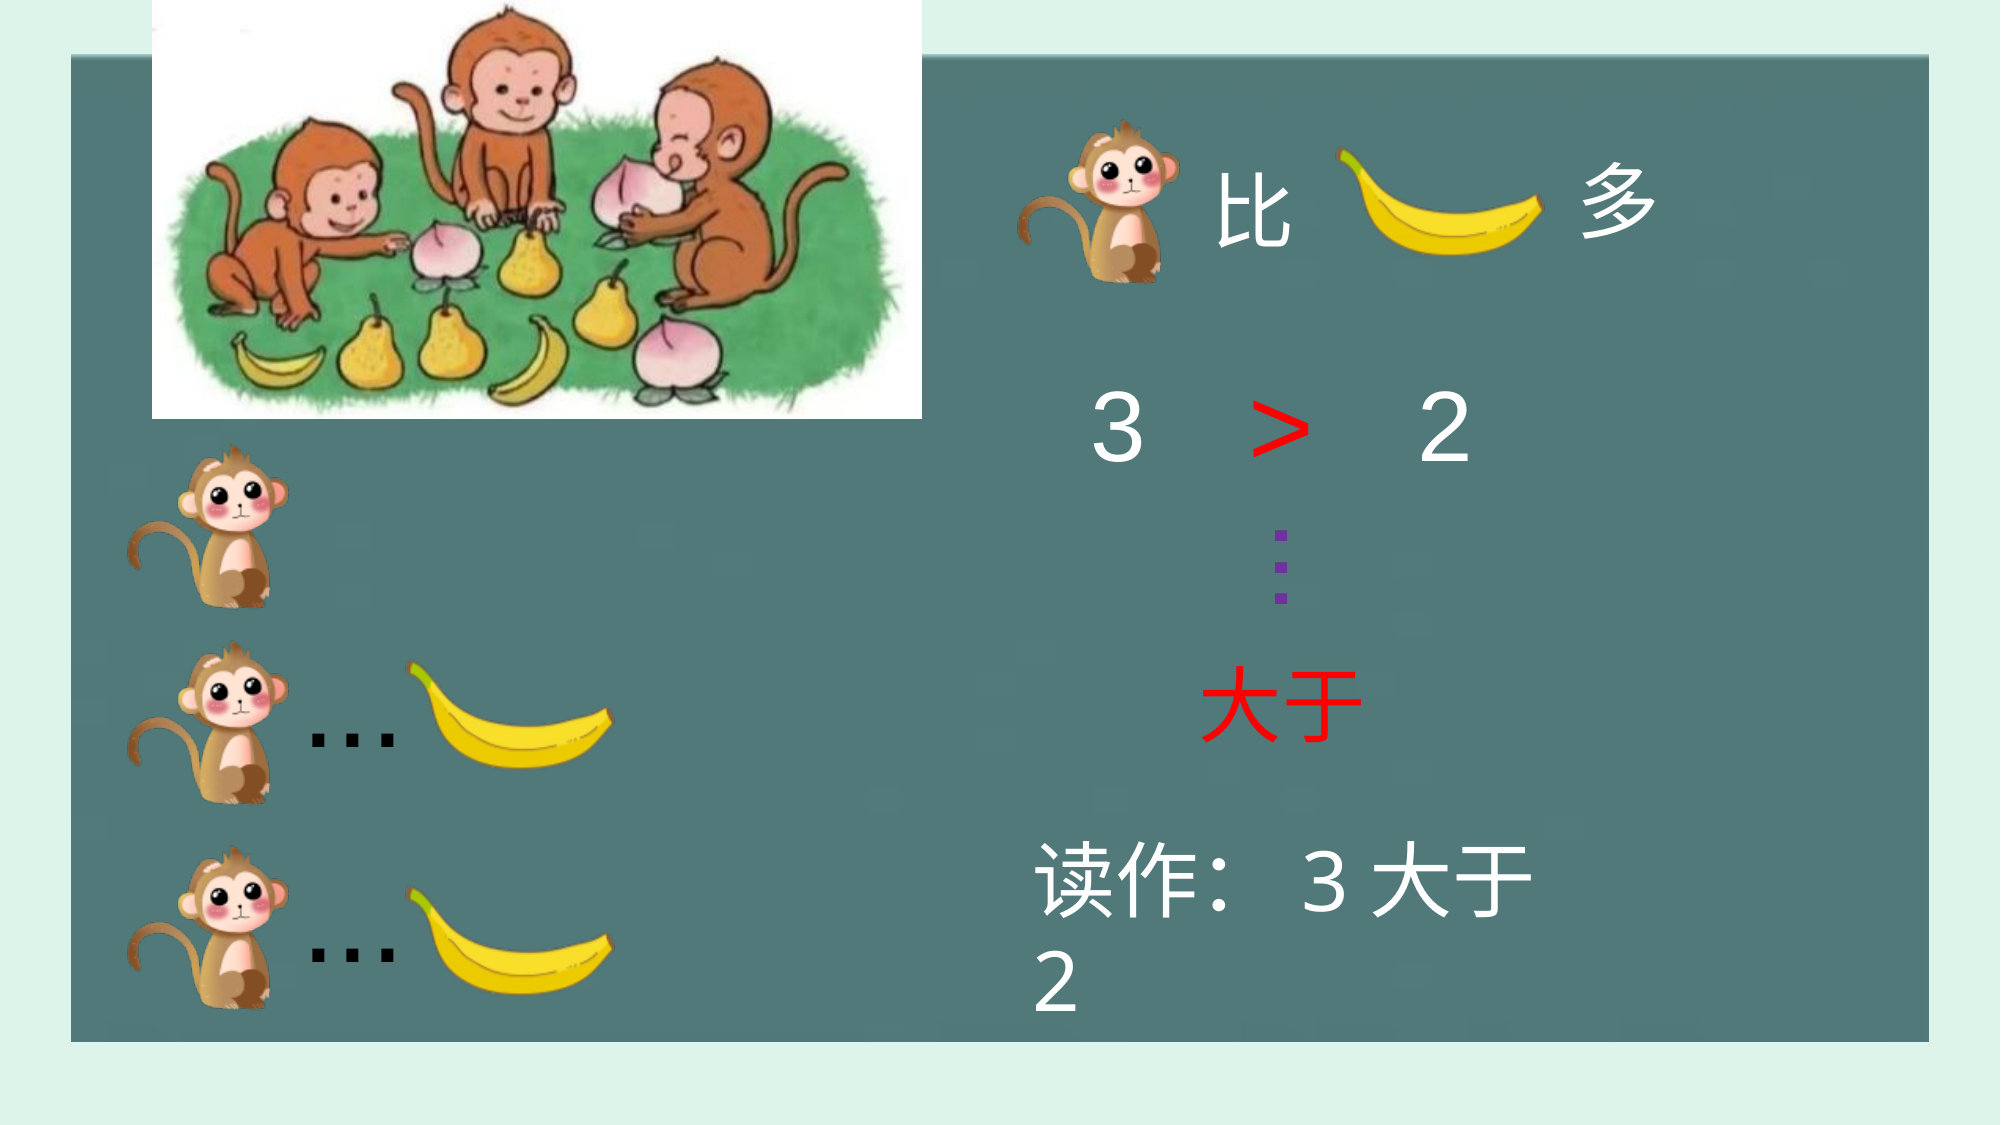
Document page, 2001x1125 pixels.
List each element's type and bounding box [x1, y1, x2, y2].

picture [71, 0, 1929, 1042]
